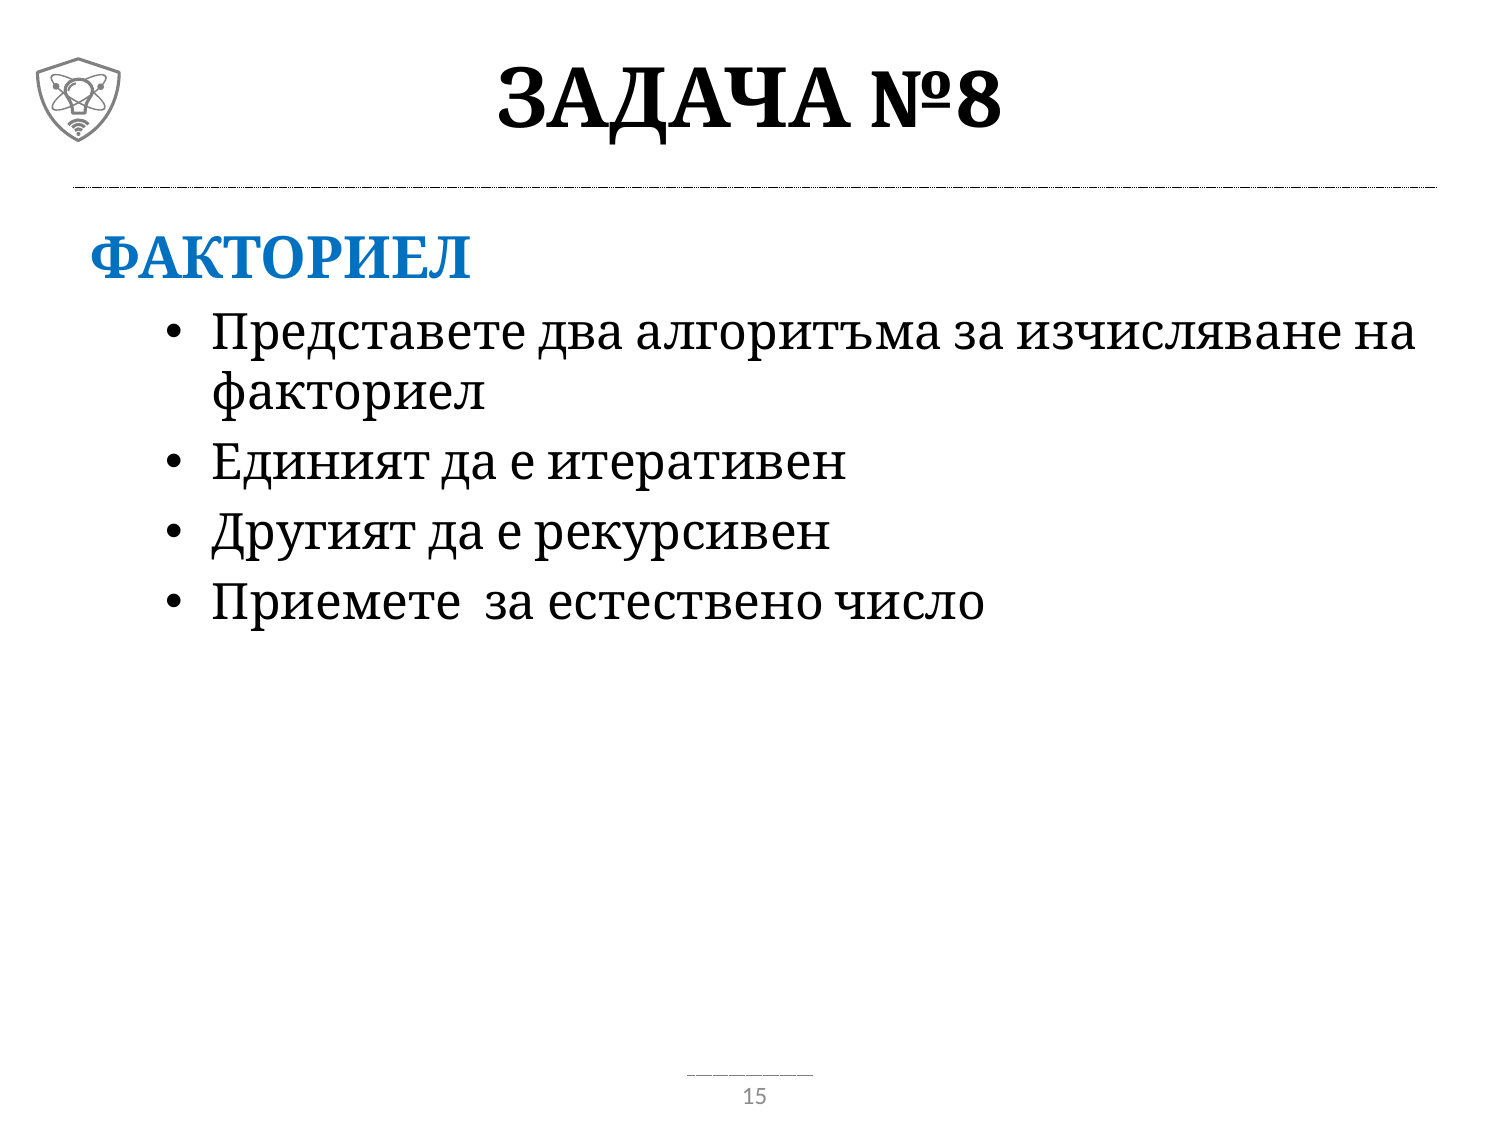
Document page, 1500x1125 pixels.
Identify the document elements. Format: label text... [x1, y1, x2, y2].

title Задача №8 [0, 0, 1500, 188]
slide_number 15 [579, 1065, 930, 1125]
